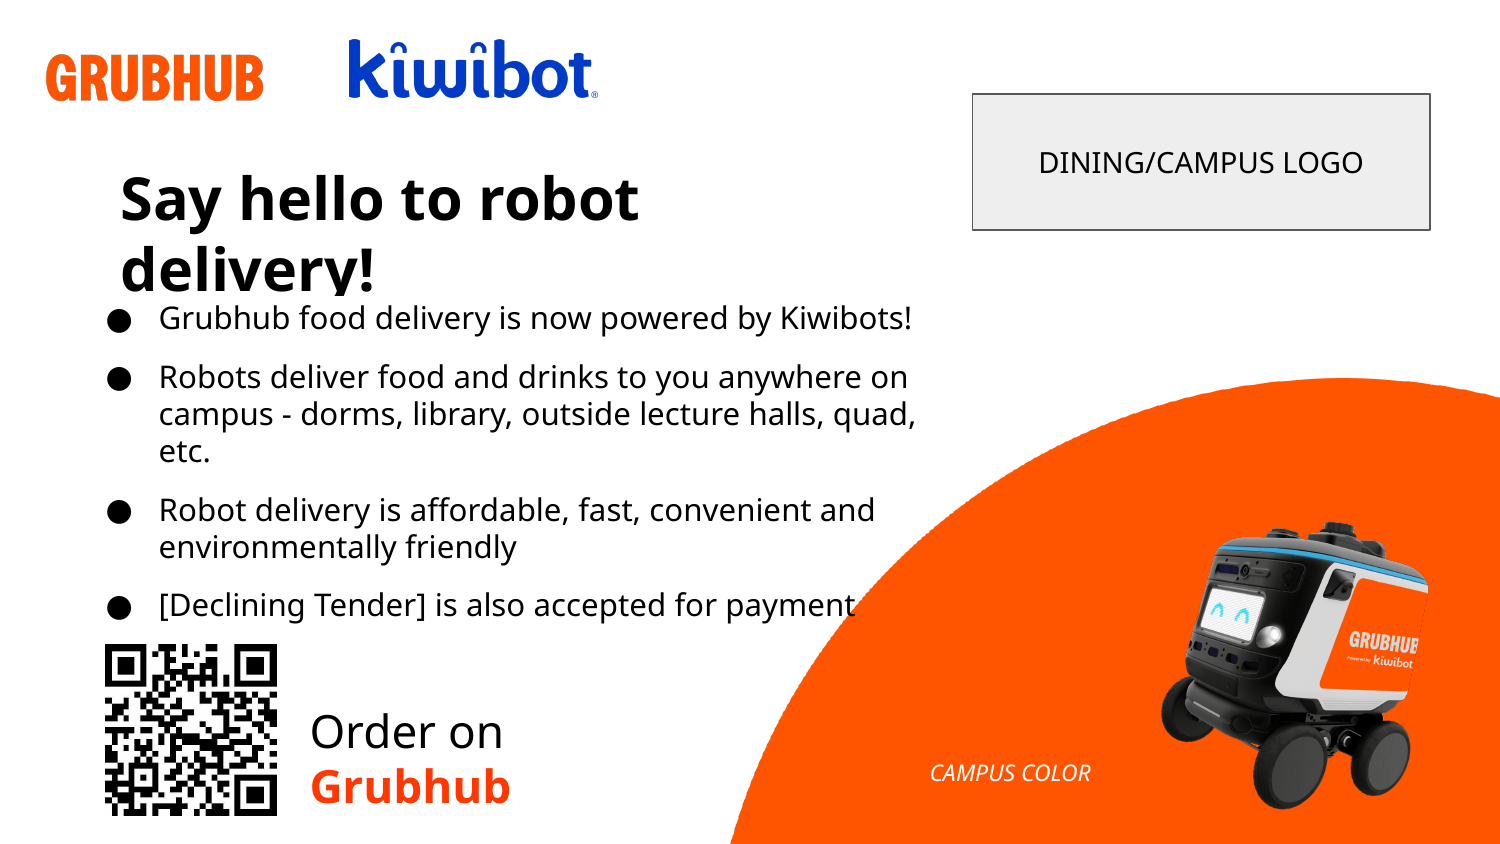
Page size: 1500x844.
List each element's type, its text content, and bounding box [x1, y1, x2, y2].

text_box Order on Grubhub [294, 687, 701, 774]
picture [707, 378, 1500, 844]
text_box Grubhub food delivery is now powered by Kiwibots! Robots deliver food and drinks to you anywhere on campus - dorms, library, outside lecture halls, quad, etc. Robot delivery is affordable, fast, convenient and environmentally friendly [Declining Tender] is also accepted for payment [68, 283, 973, 605]
text_box Say hello to robot delivery! [105, 145, 904, 249]
picture [46, 54, 264, 101]
text_box DINING/CAMPUS LOGO [972, 93, 1431, 231]
picture [105, 644, 277, 816]
picture [349, 39, 599, 99]
